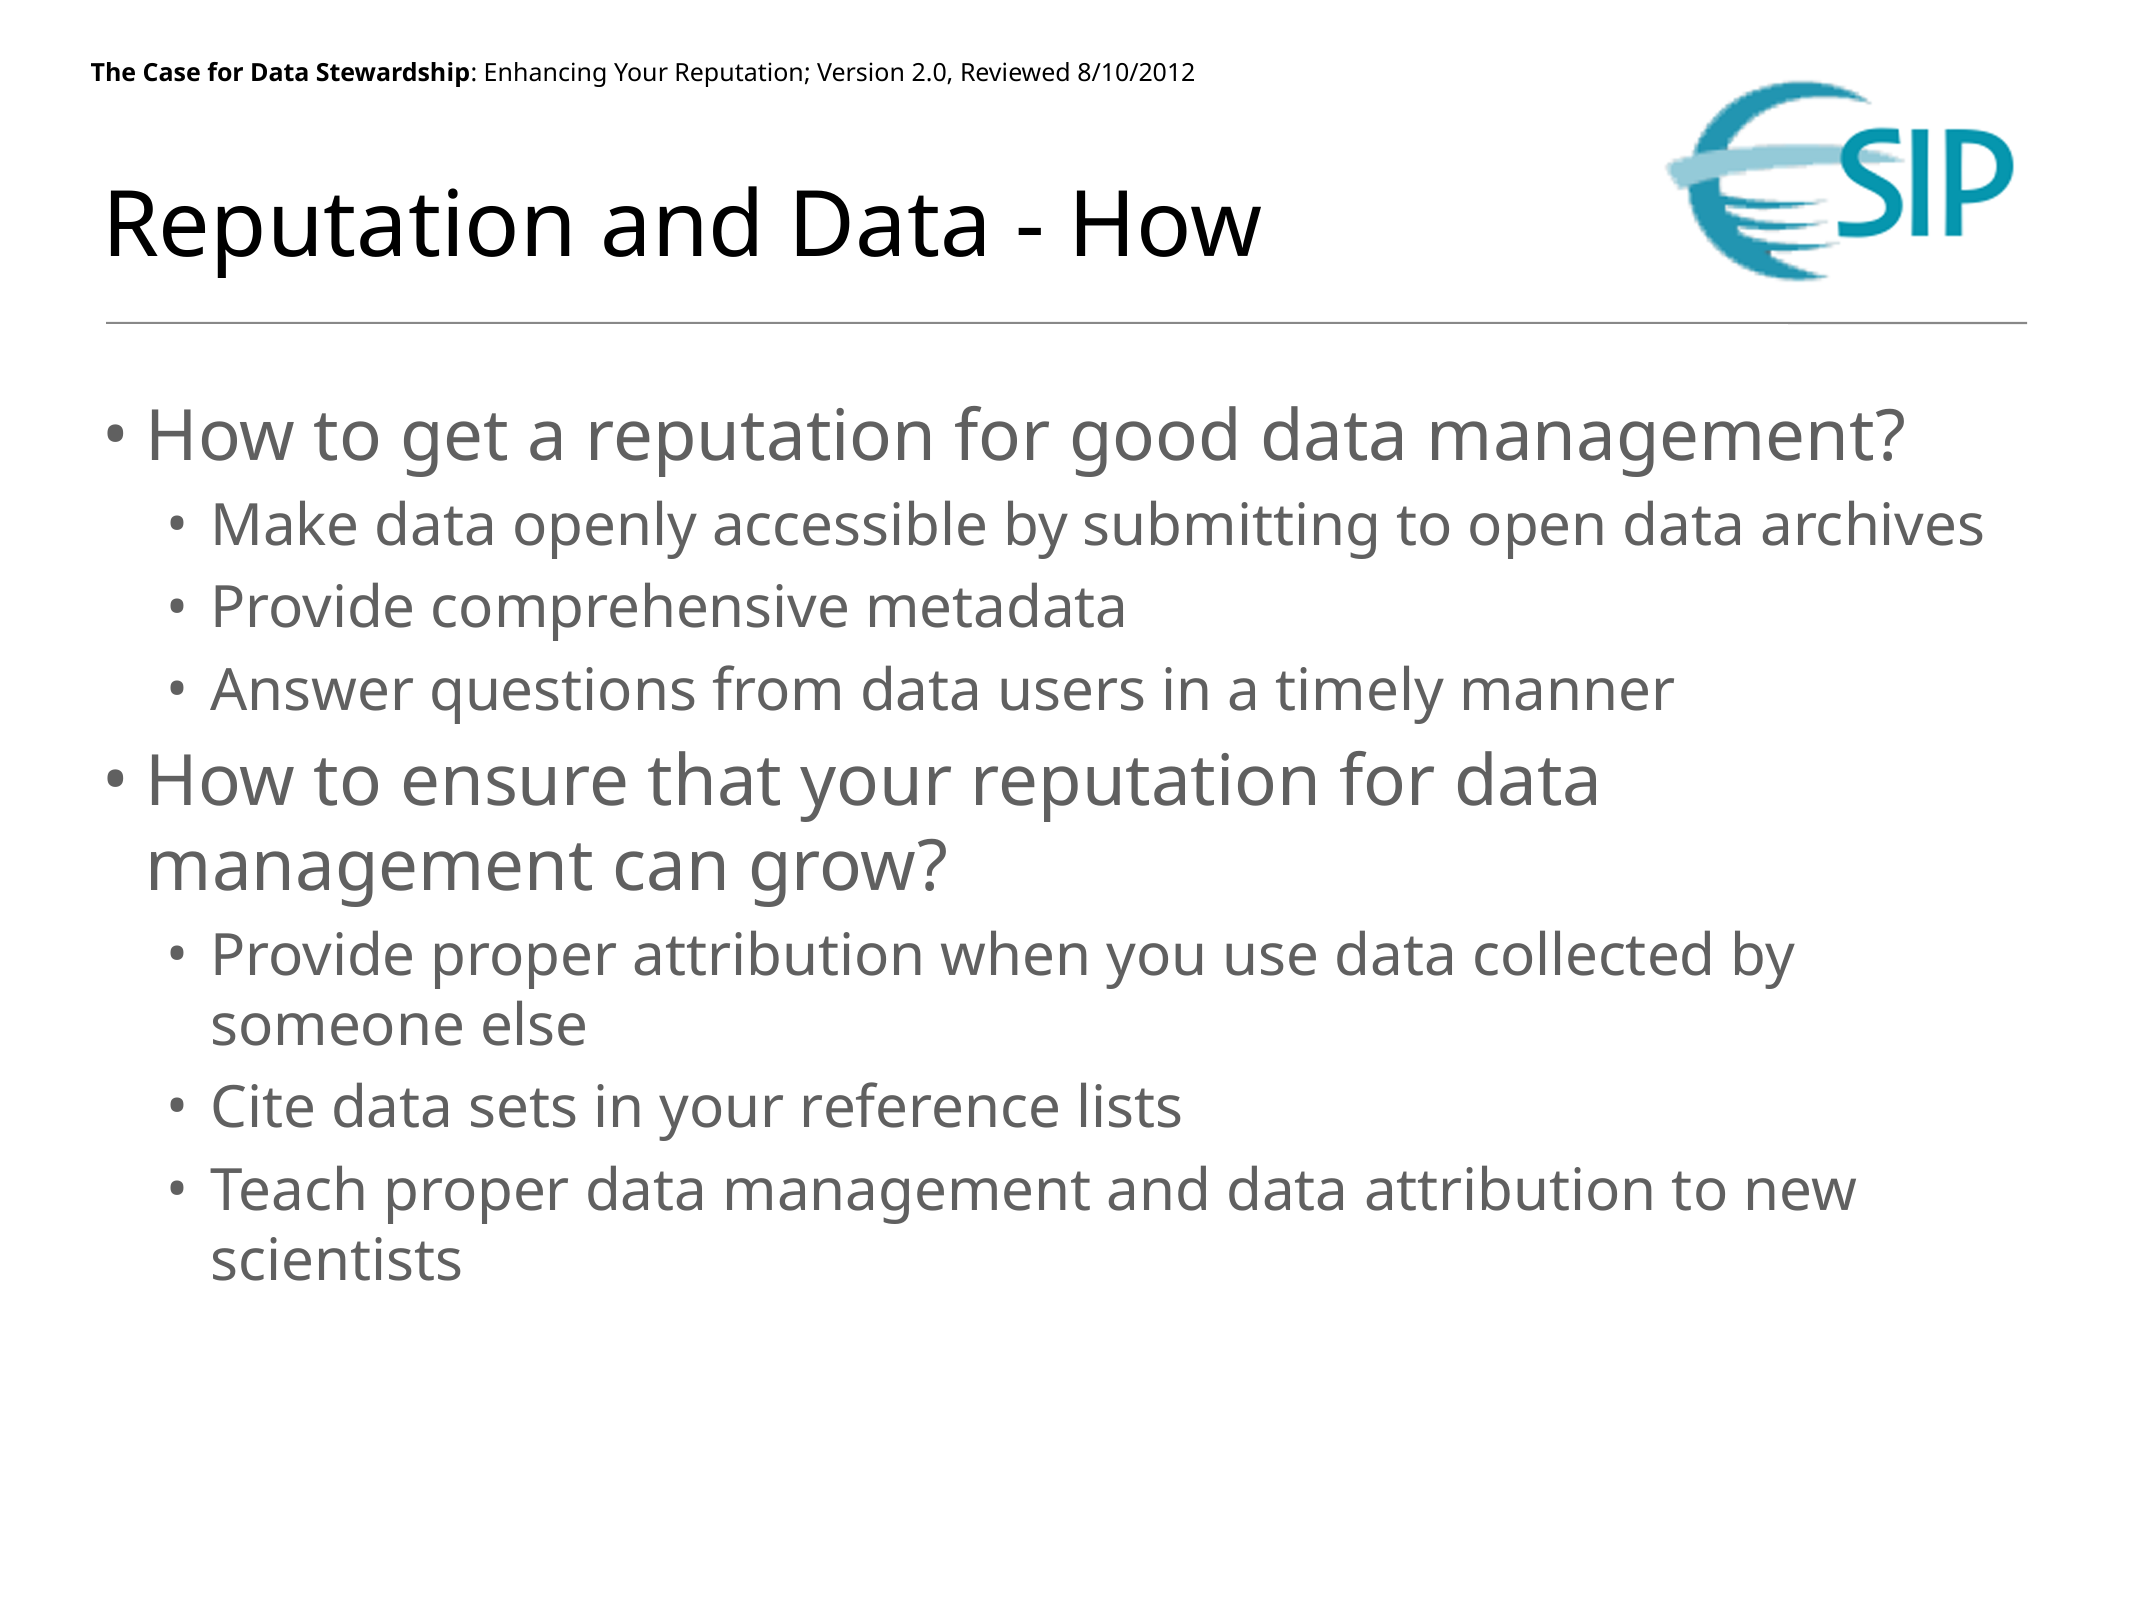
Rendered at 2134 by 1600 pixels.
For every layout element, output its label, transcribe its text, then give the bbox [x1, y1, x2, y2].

title Reputation and Data - How [93, 53, 2040, 284]
list How to get a reputation for good data management? Make data openly accessible by submitting to open data archives Provide comprehensive metadata Answer questions from data users in a timely manner How to ensure that your reputation for data management can grow? Provide proper attribution when you use data collected by someone else Cite data sets in your reference lists Teach proper data management and data attribution to new scientists [93, 380, 2040, 1459]
